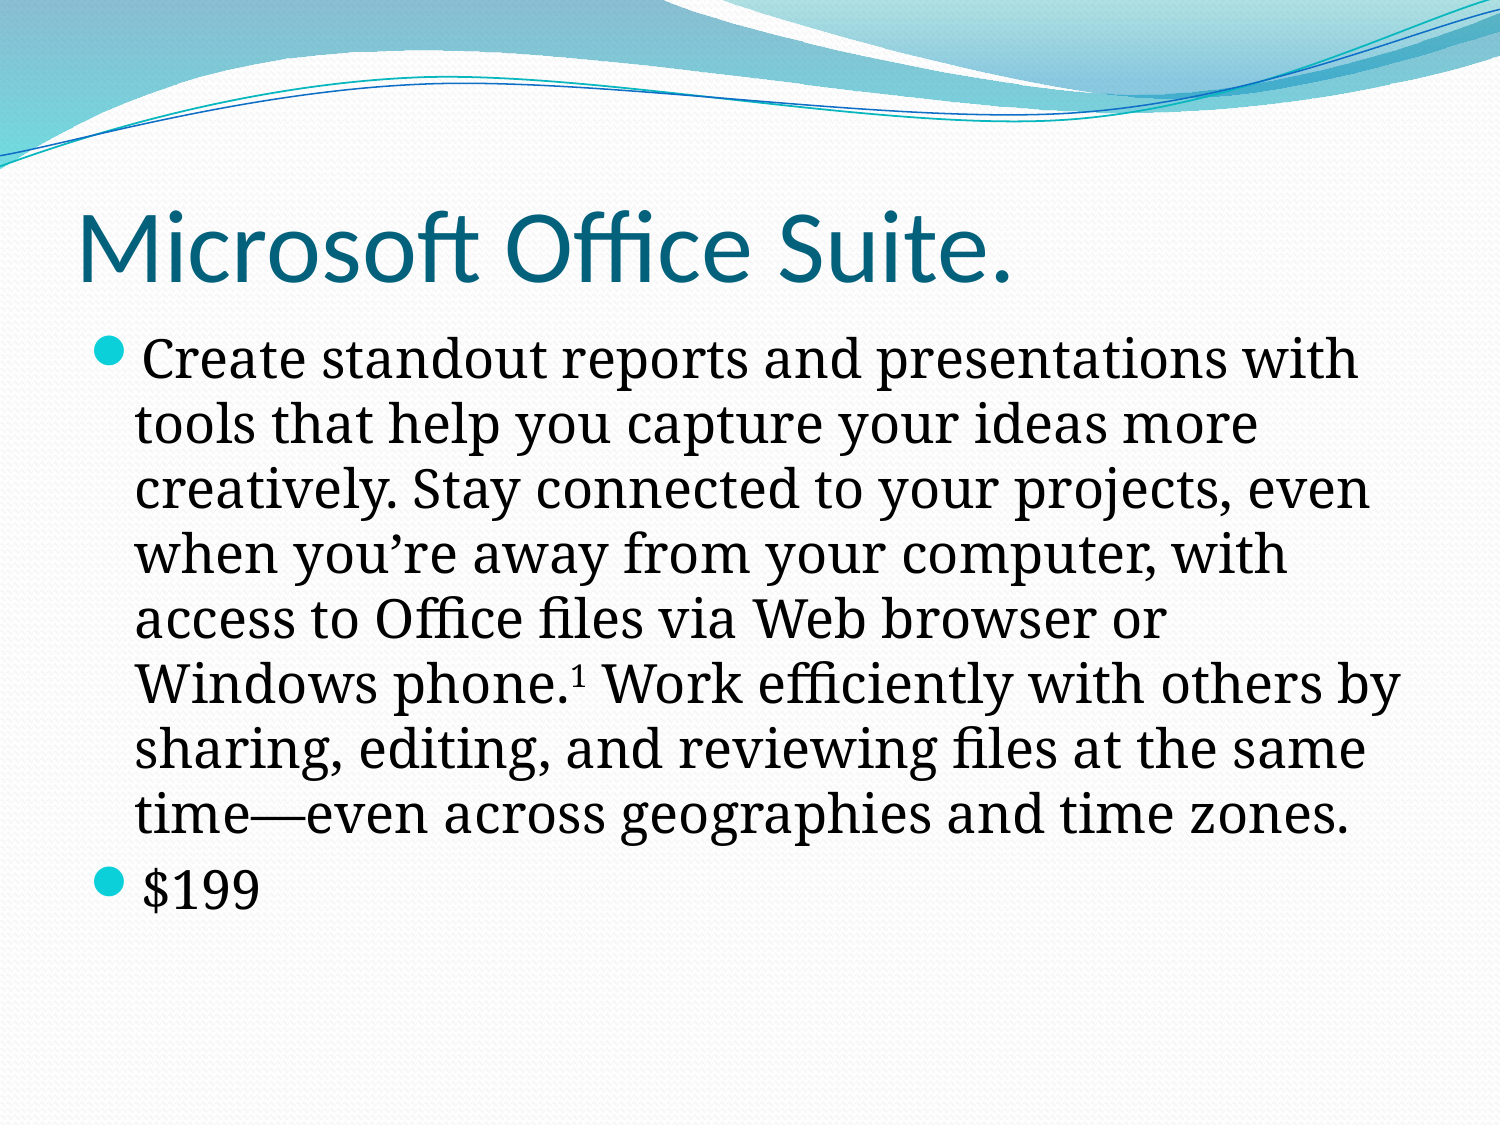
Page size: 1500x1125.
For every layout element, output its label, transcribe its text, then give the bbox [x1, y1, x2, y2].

title Microsoft Office Suite. [75, 115, 1425, 303]
list Create standout reports and presentations with tools that help you capture your ideas more creatively. Stay connected to your projects, even when you’re away from your computer, with access to Office files via Web browser or Windows phone.1 Work efficiently with others by sharing, editing, and reviewing files at the same time—even across geographies and time zones. $199 [75, 317, 1425, 1038]
